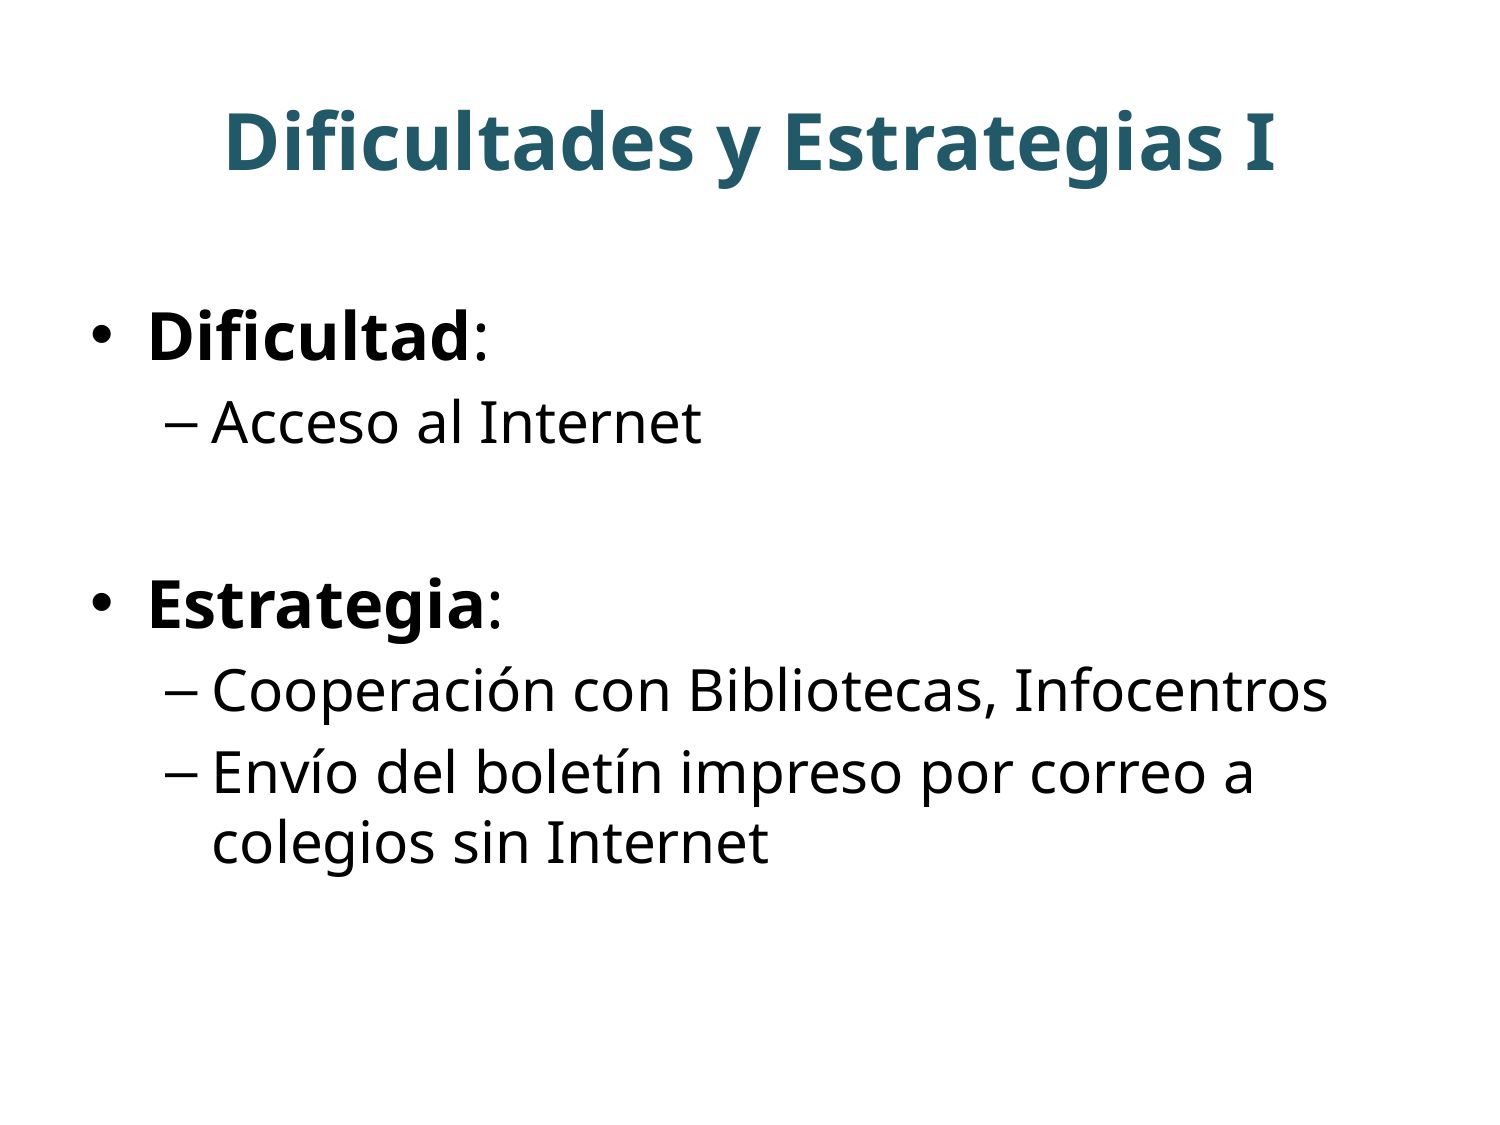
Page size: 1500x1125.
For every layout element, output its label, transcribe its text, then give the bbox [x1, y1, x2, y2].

list Dificultad: Acceso al Internet Estrategia: Cooperación con Bibliotecas, Infocentros Envío del boletín impreso por correo a colegios sin Internet [75, 286, 1425, 941]
title Dificultades y Estrategias I [75, 45, 1425, 233]
